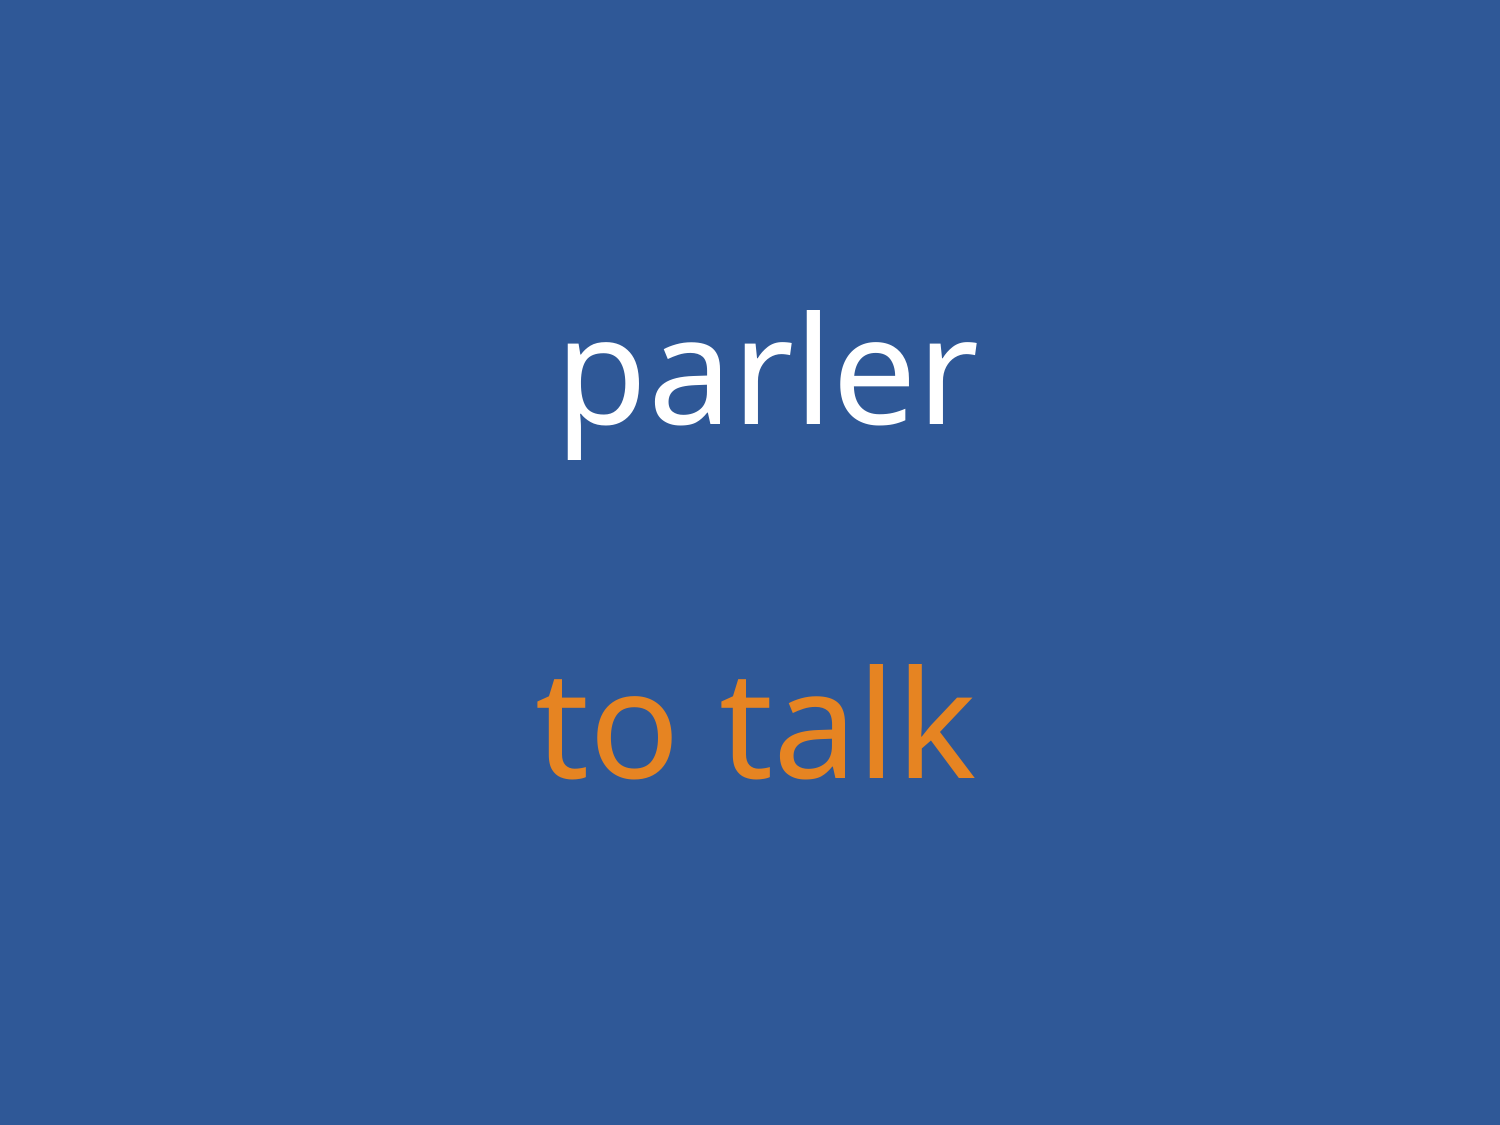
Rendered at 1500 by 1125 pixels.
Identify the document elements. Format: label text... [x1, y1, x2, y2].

text_box parler [301, 267, 1235, 462]
text_box to talk [301, 621, 1211, 817]
